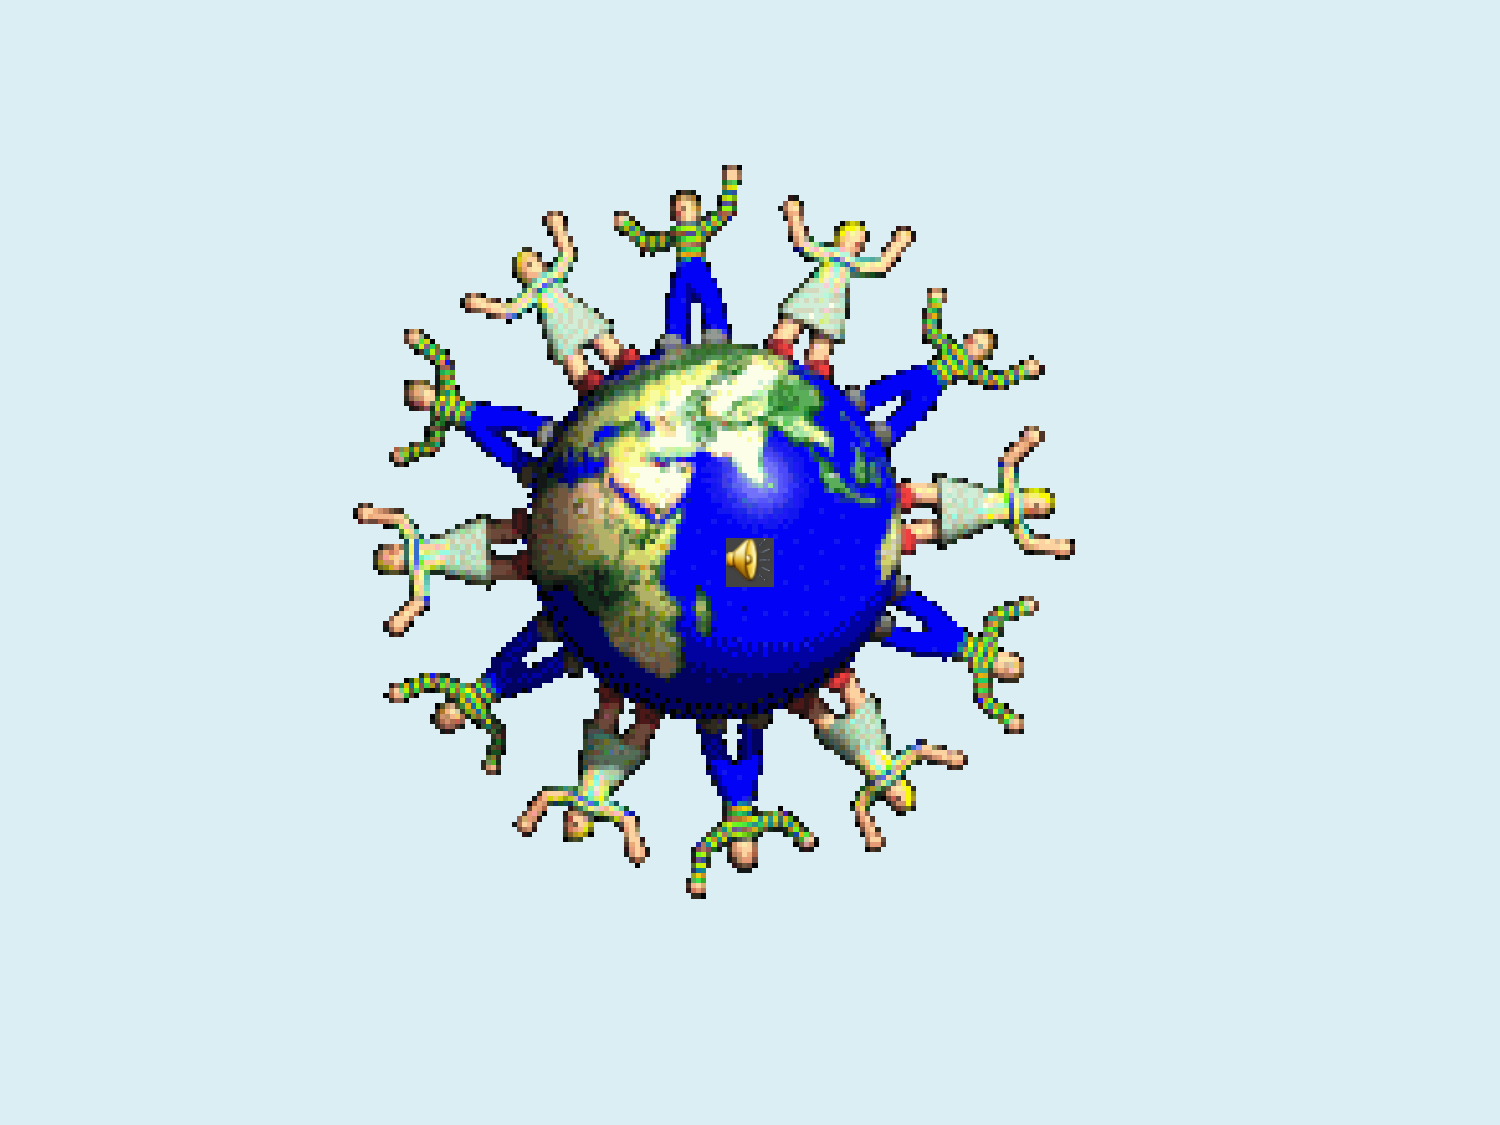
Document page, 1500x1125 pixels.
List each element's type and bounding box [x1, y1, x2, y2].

picture [348, 160, 1081, 899]
